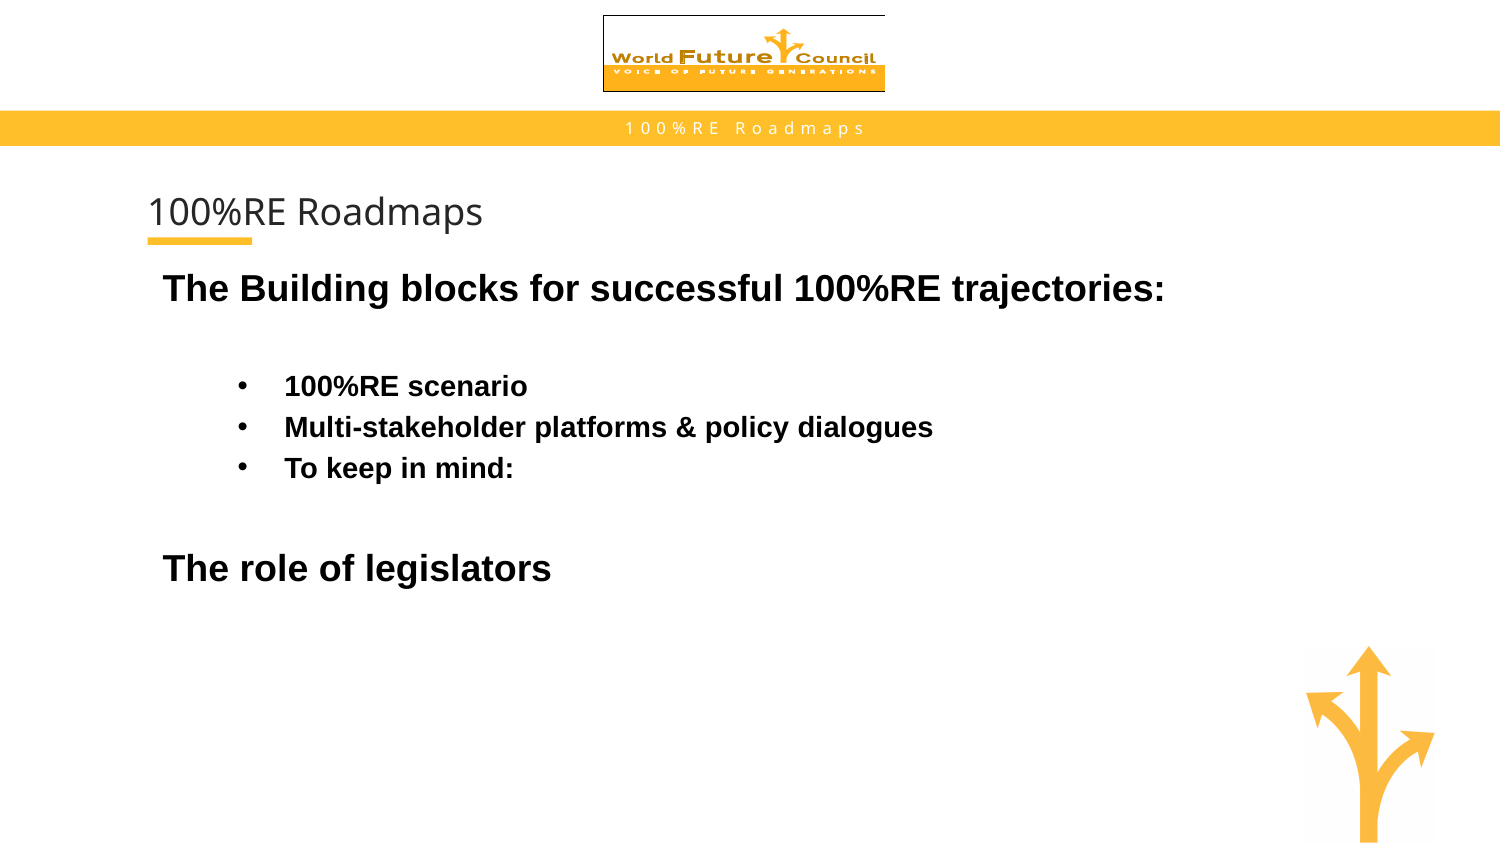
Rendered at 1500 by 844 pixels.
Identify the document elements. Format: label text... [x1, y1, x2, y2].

picture [1304, 646, 1436, 844]
text_box The Building blocks for successful 100%RE trajectories: 100%RE scenario Multi-stakeholder platforms & policy dialogues To keep in mind: The role of legislators [147, 256, 1341, 824]
picture [602, 14, 886, 92]
text_box [0, 109, 1500, 148]
text_box [145, 235, 254, 247]
text_box 100%RE Roadmaps [419, 110, 1069, 146]
text_box 100%RE Roadmaps [132, 180, 604, 241]
